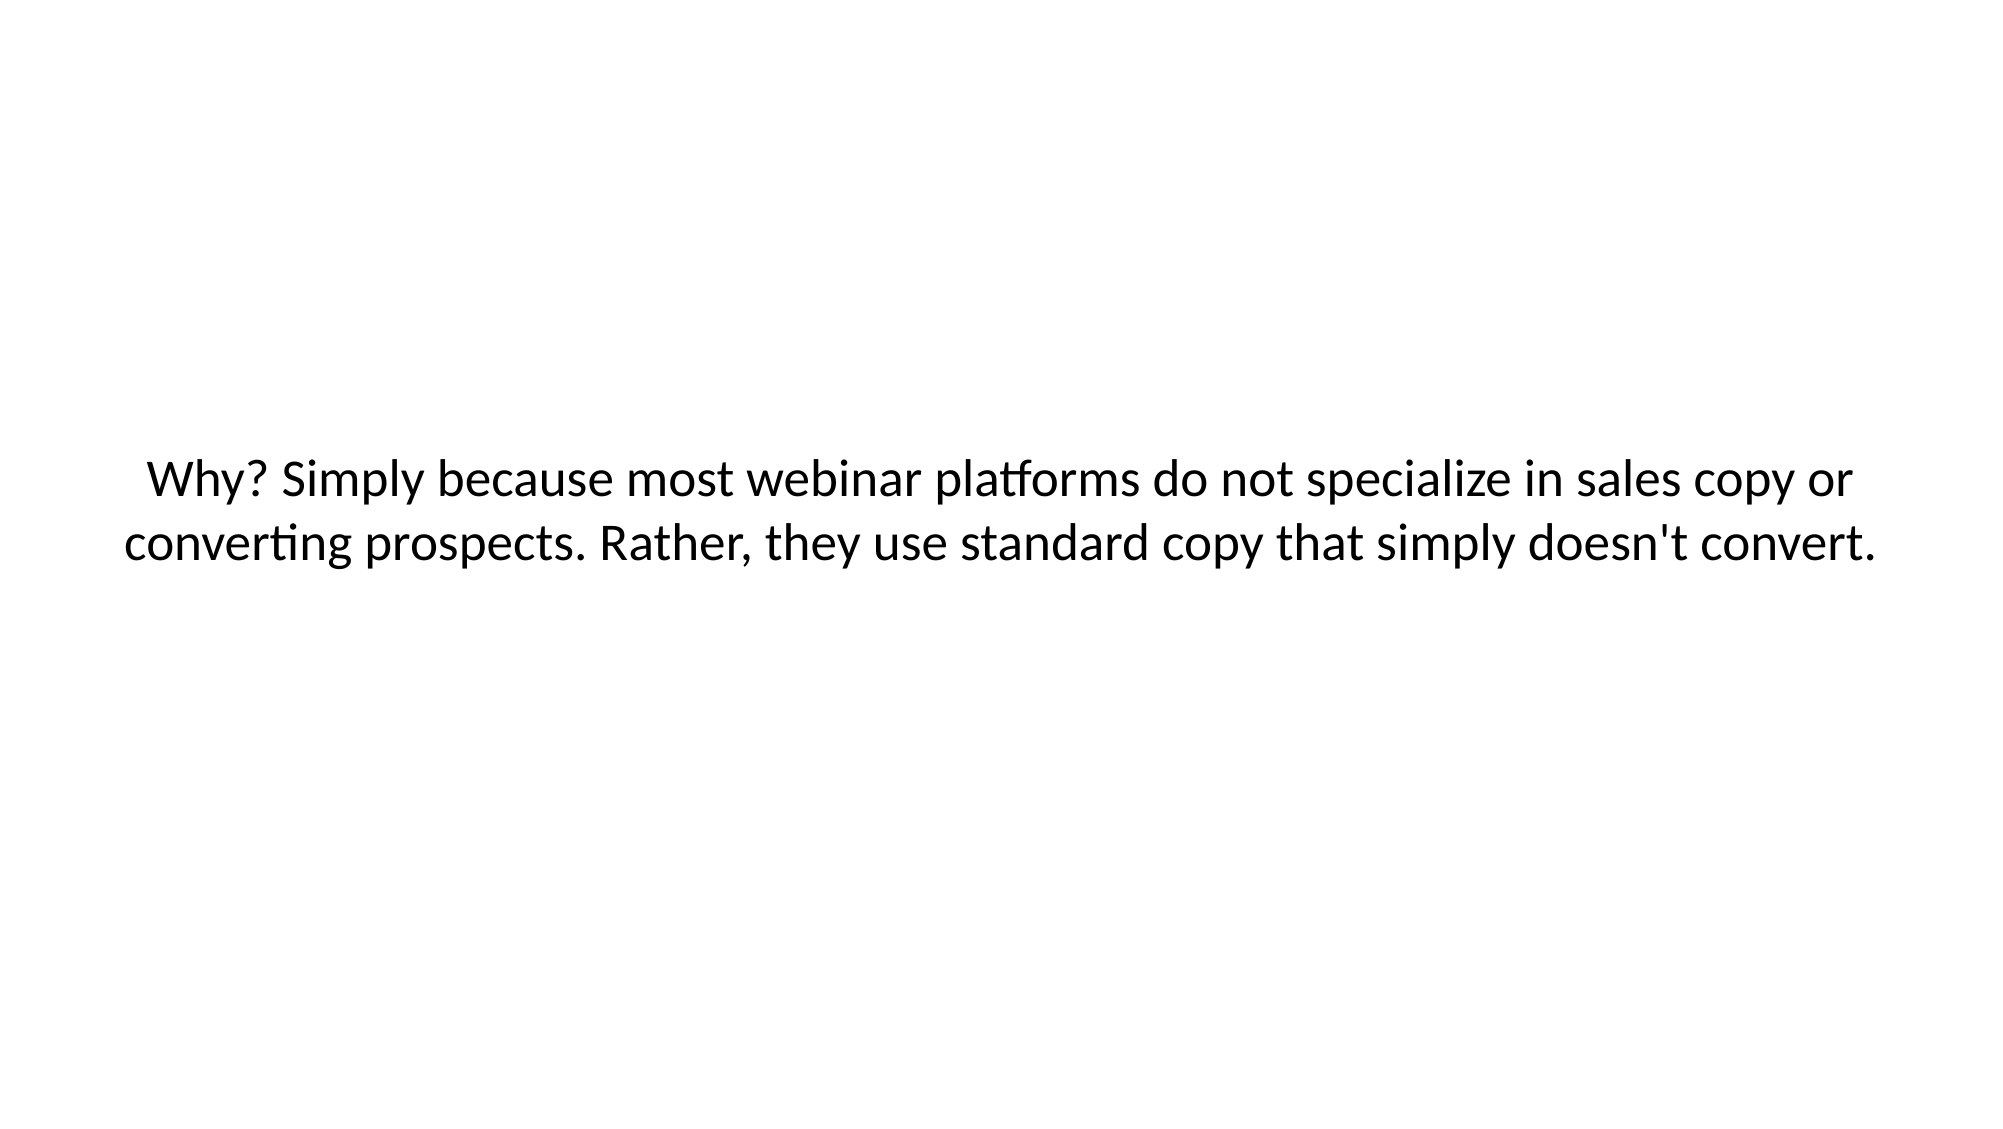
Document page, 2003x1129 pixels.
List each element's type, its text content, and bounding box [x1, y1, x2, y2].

title Why? Simply because most webinar platforms do not specialize in sales copy or converting prospects. Rather, they use standard copy that simply doesn't convert. [100, 412, 1903, 601]
